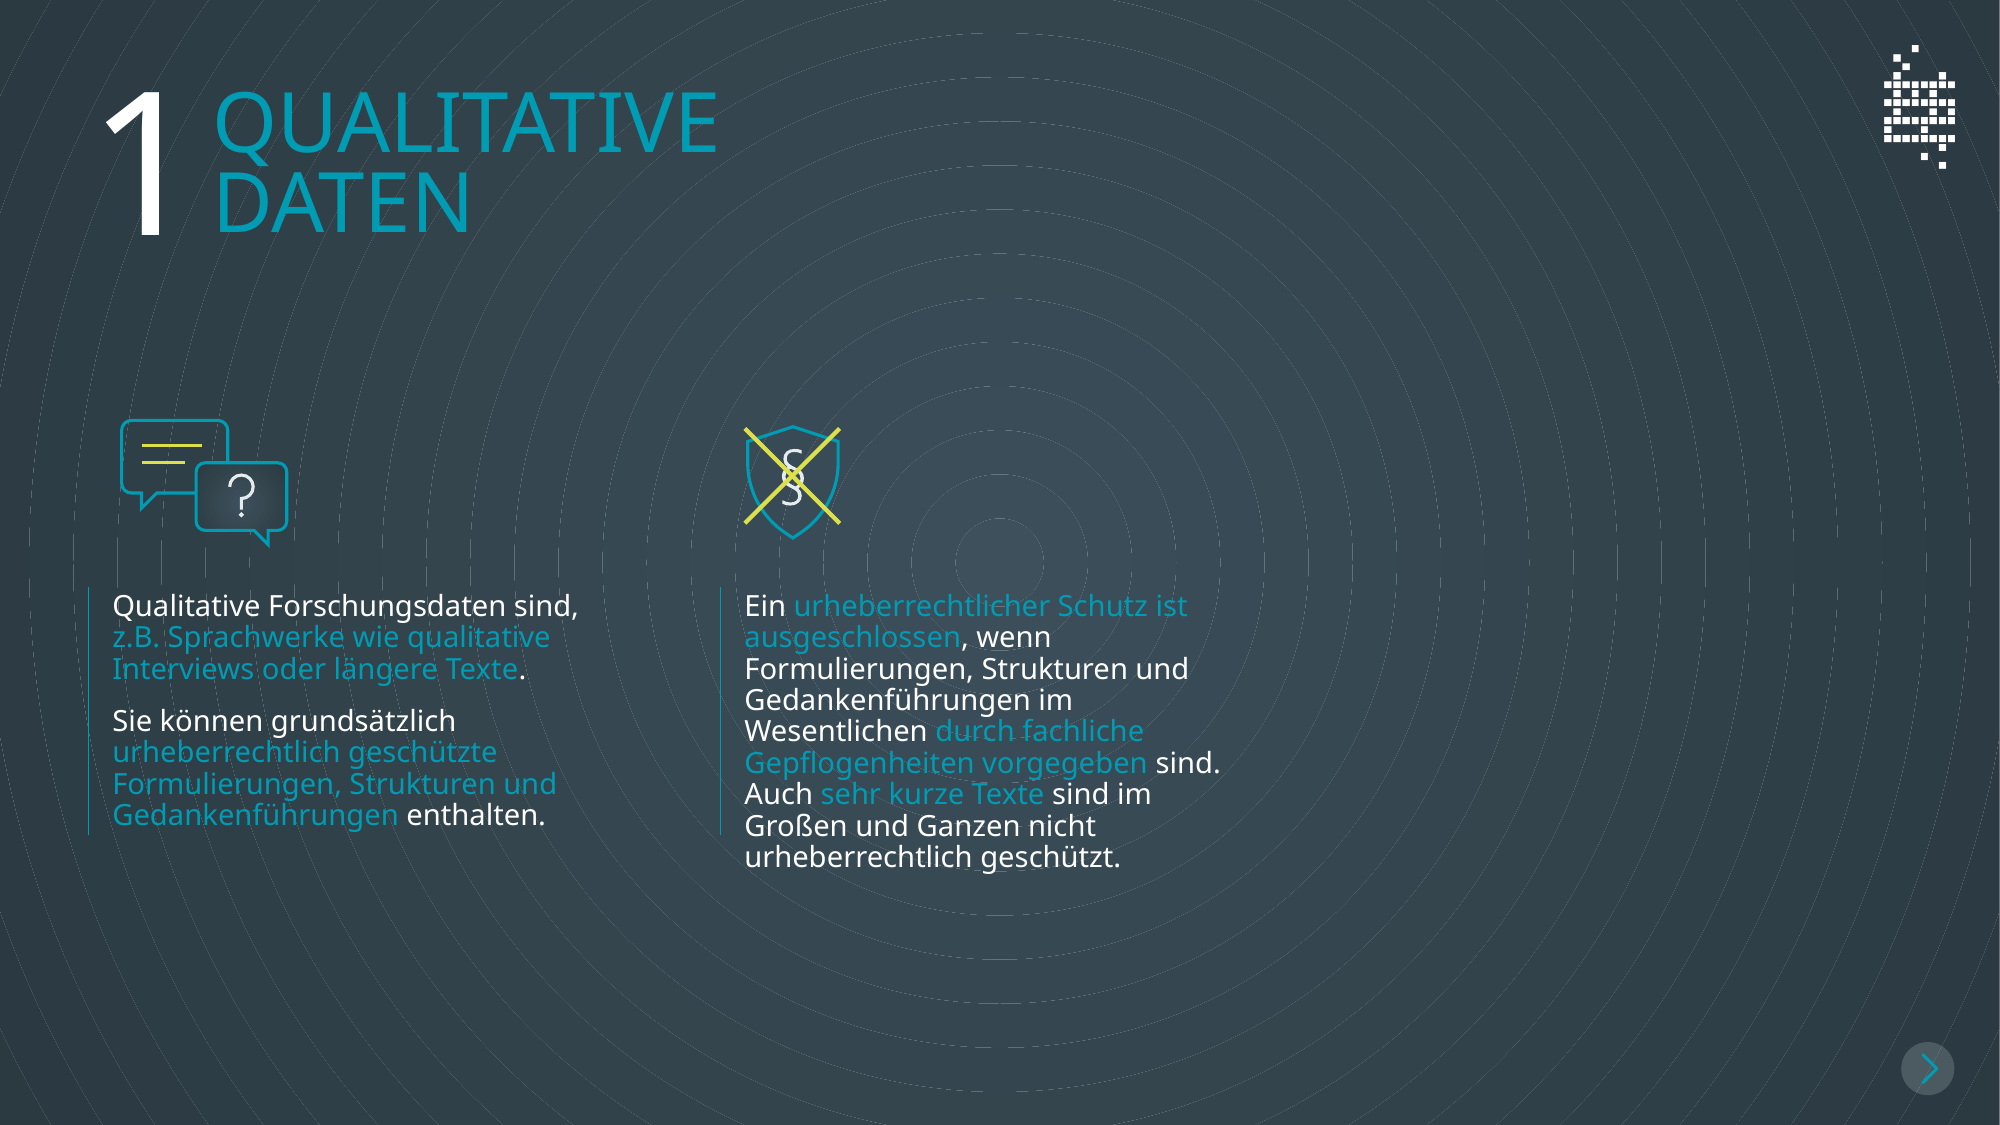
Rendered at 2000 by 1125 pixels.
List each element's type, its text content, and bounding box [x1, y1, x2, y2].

text_box [0, 0, 2000, 1125]
title Qualitative Daten [88, 88, 1911, 402]
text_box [195, 462, 286, 545]
list Ein urheberrechtlicher Schutz ist ausgeschlossen, wenn Formulierungen, Strukturen und Gedankenführungen im Wesentlichen durch fachliche Gepflogenheiten vorgegeben sind. Auch sehr kurze Texte sind im Großen und Ganzen nicht urheberrechtlich geschützt. [720, 483, 1279, 985]
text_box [747, 533, 837, 538]
list Qualitative Forschungsdaten sind, z.B. Sprachwerke wie qualitative Interviews oder längere Texte. Sie können grundsätzlich urheberrechtlich geschützte Formulierungen, Strukturen und Gedankenführungen enthalten. [88, 483, 647, 985]
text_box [744, 428, 840, 524]
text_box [1900, 1041, 1955, 1096]
picture [1884, 45, 1955, 169]
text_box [121, 420, 228, 508]
text_box 1 [88, 35, 325, 251]
